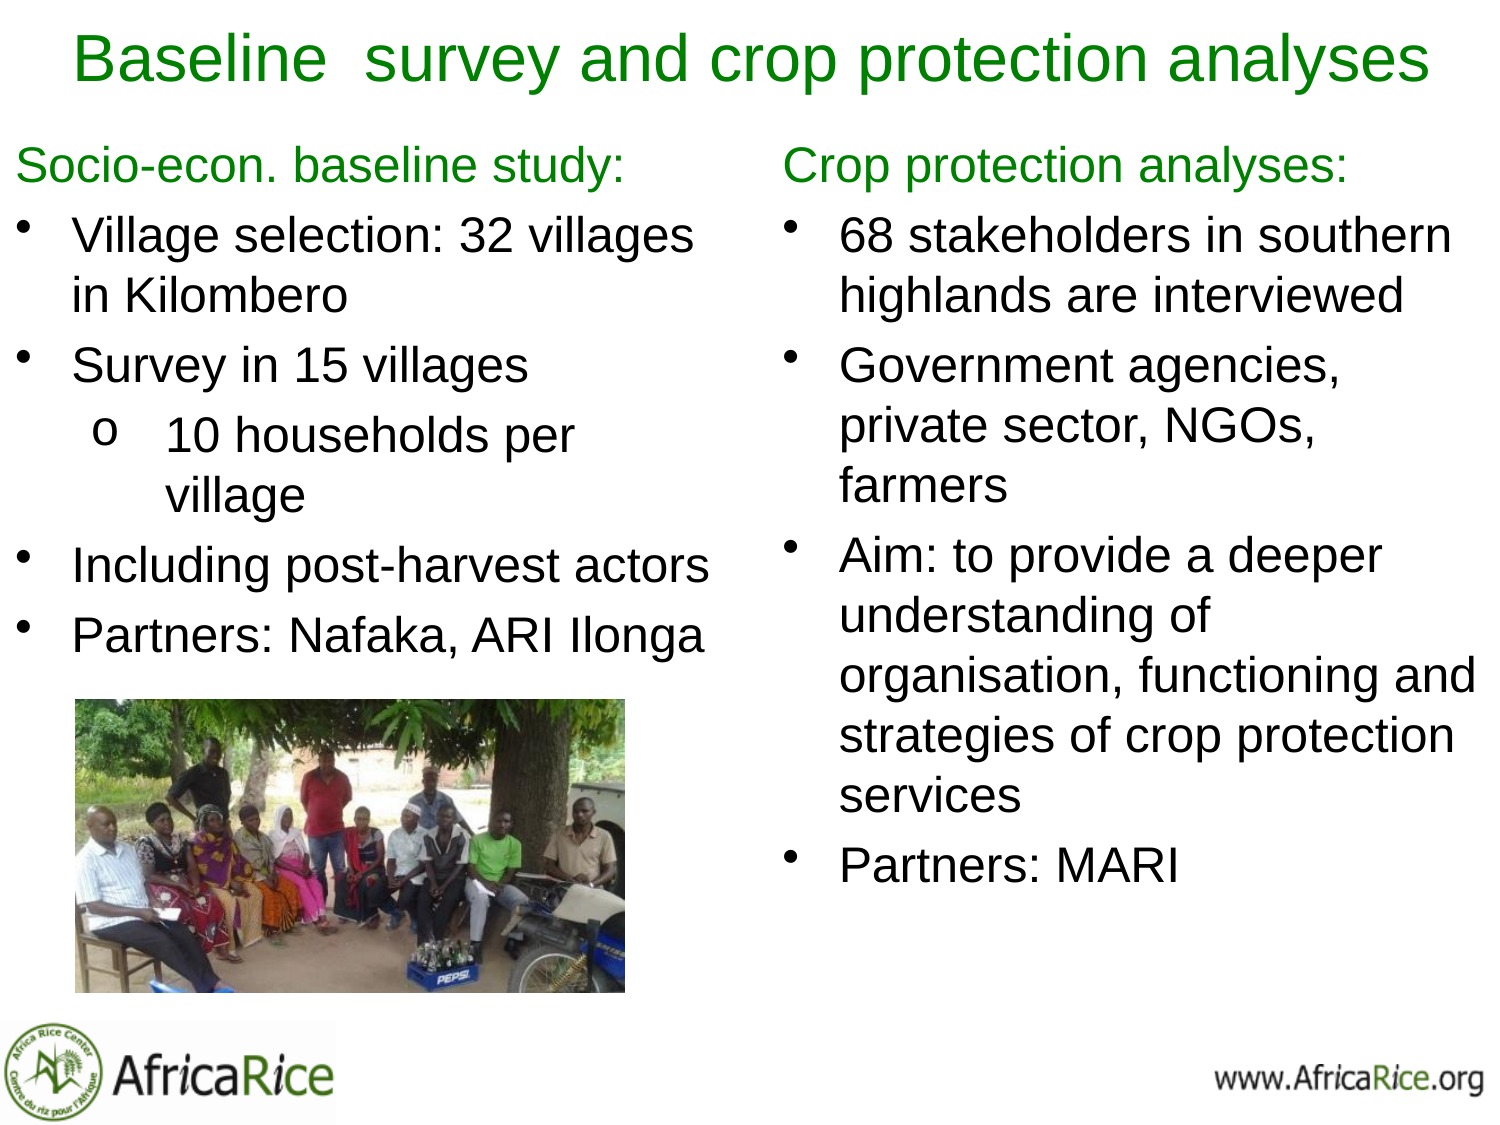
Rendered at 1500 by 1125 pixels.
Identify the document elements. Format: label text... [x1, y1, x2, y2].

text_box Crop protection analyses: 68 stakeholders in southern highlands are interviewed Government agencies, private sector, NGOs, farmers Aim: to provide a deeper understanding of organisation, functioning and strategies of crop protection services Partners: MARI [767, 125, 1500, 988]
picture [0, 1020, 336, 1125]
picture [74, 699, 625, 994]
picture [1212, 1064, 1488, 1100]
list Socio-econ. baseline study: Village selection: 32 villages in Kilombero Survey in 15 villages 10 households per village Including post-harvest actors Partners: Nafaka, ARI Ilonga [0, 124, 733, 717]
title Baseline survey and crop protection analyses [4, 9, 1500, 101]
